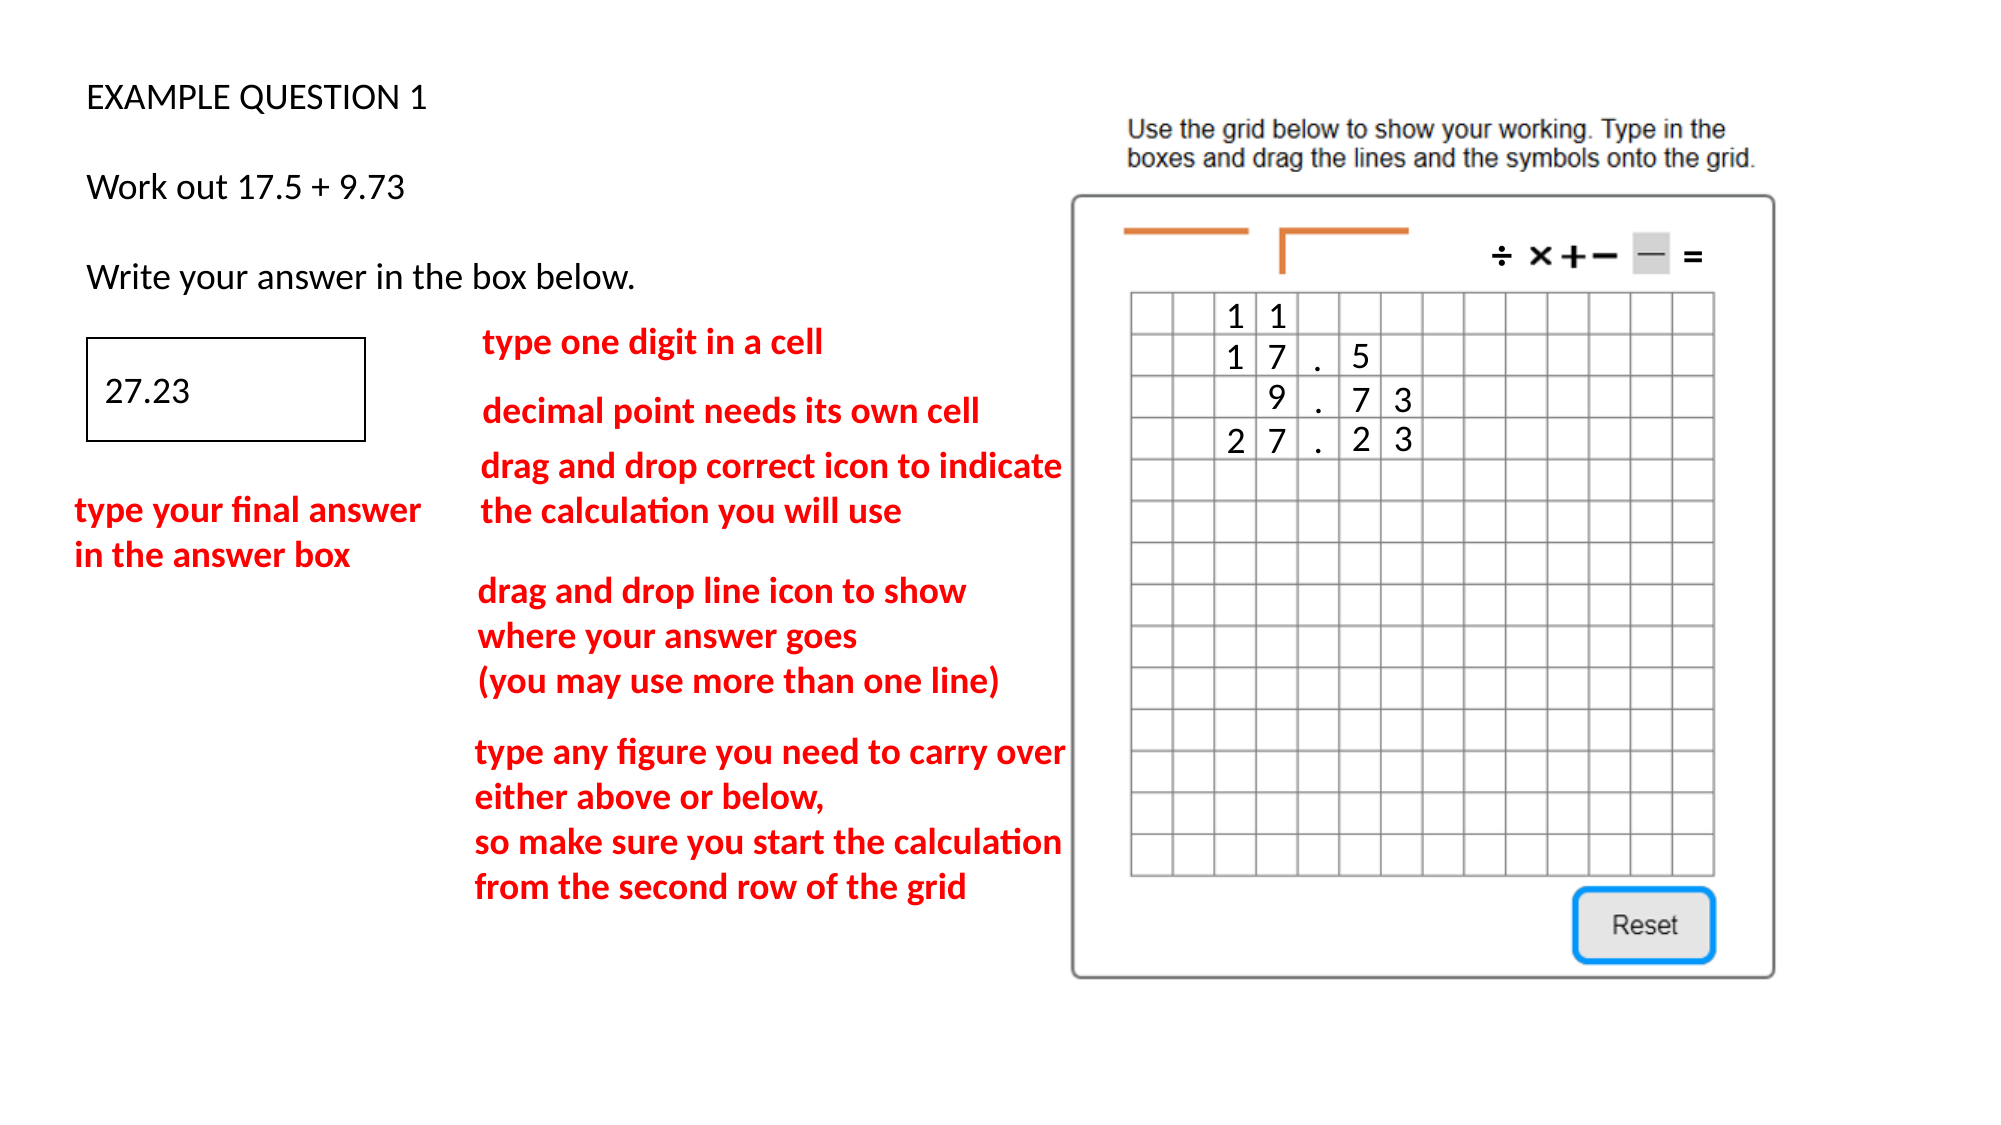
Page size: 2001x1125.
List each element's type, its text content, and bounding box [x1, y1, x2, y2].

text_box type your final answer in the answer box [59, 477, 456, 583]
text_box type one digit in a cell [467, 309, 867, 370]
text_box decimal point needs its own cell [467, 378, 1061, 433]
text_box [86, 337, 366, 442]
text_box type any figure you need to carry over either above or below, so make sure you start the calculation from the second row of the grid [459, 719, 1061, 915]
text_box drag and drop line icon to show where your answer goes (you may use more than one line) [462, 558, 1047, 709]
text_box 27.23 [89, 358, 206, 419]
text_box EXAMPLE QUESTION 1 Work out 17.5 + 9.73 Write your answer in the box below. [71, 64, 1035, 305]
picture [1061, 93, 1796, 987]
text_box drag and drop correct icon to indicate the calculation you will use [465, 433, 1061, 539]
